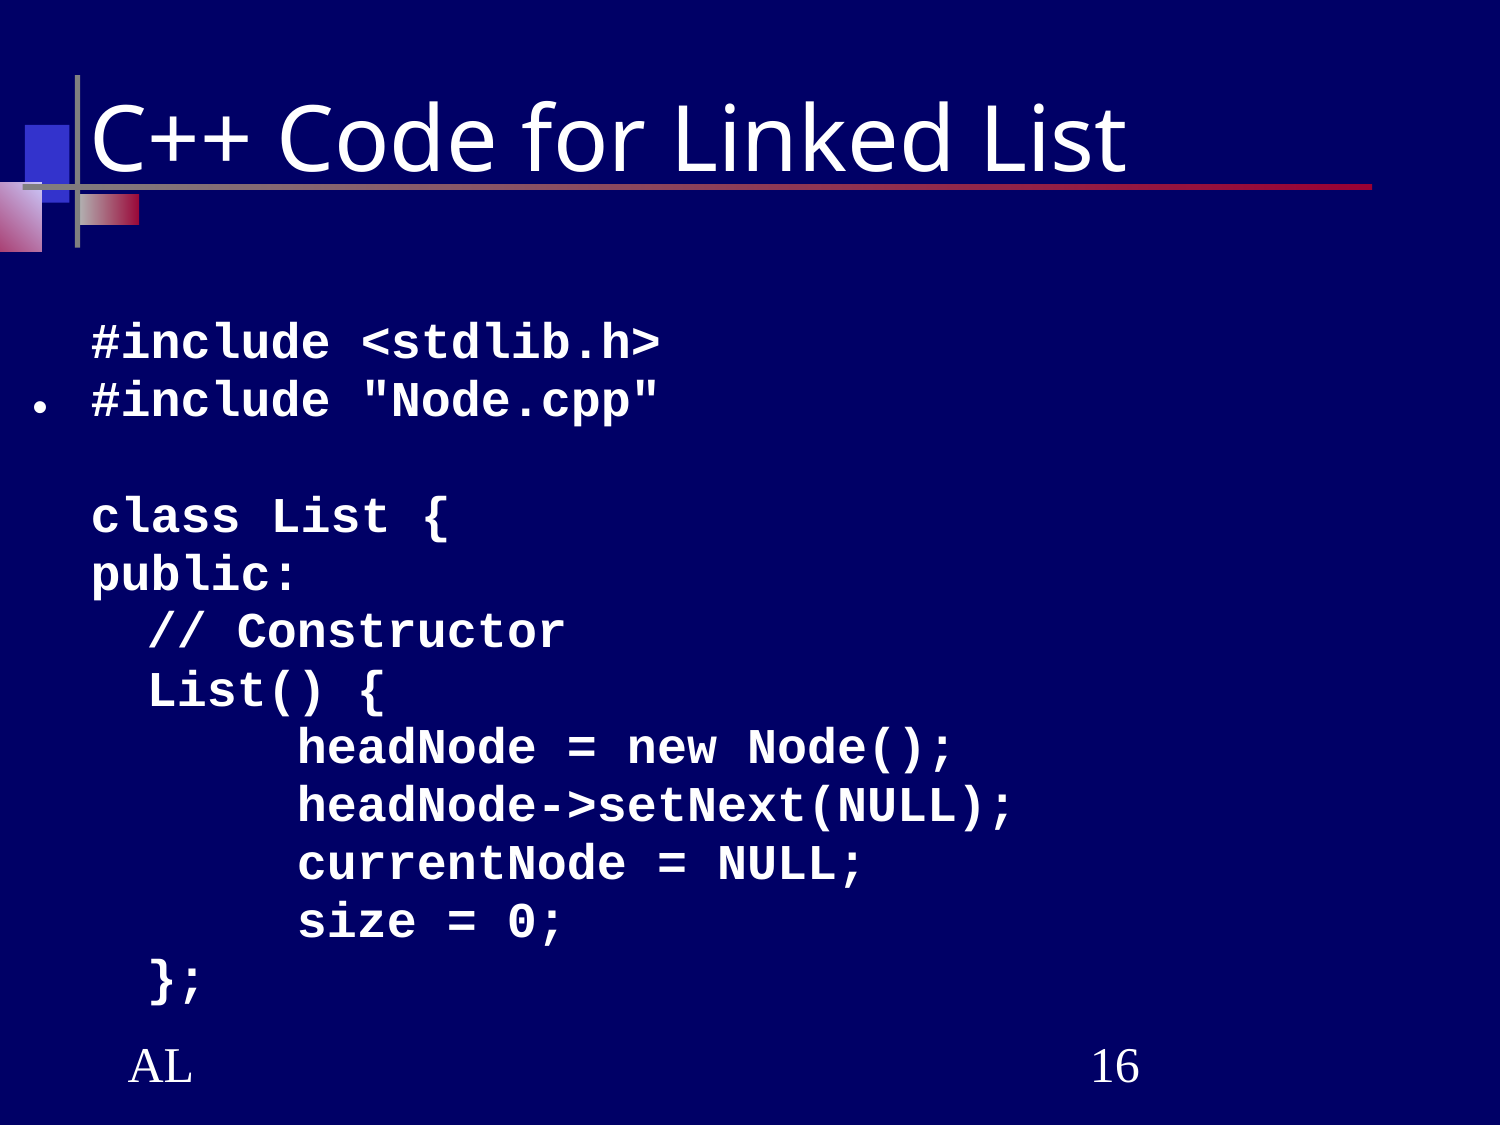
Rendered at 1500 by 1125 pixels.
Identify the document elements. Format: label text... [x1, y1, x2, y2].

slide_number AL [112, 1063, 425, 1100]
title C++ Code for Linked List [74, 59, 1425, 210]
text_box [12, 374, 1388, 438]
list #include <stdlib.h> #include "Node.cpp" class List { public: // Constructor List() { headNode = new Node(); headNode->setNext(NULL); currentNode = NULL; size = 0; }; [75, 312, 1425, 1063]
slide_number ‹#› [1074, 1063, 1388, 1100]
